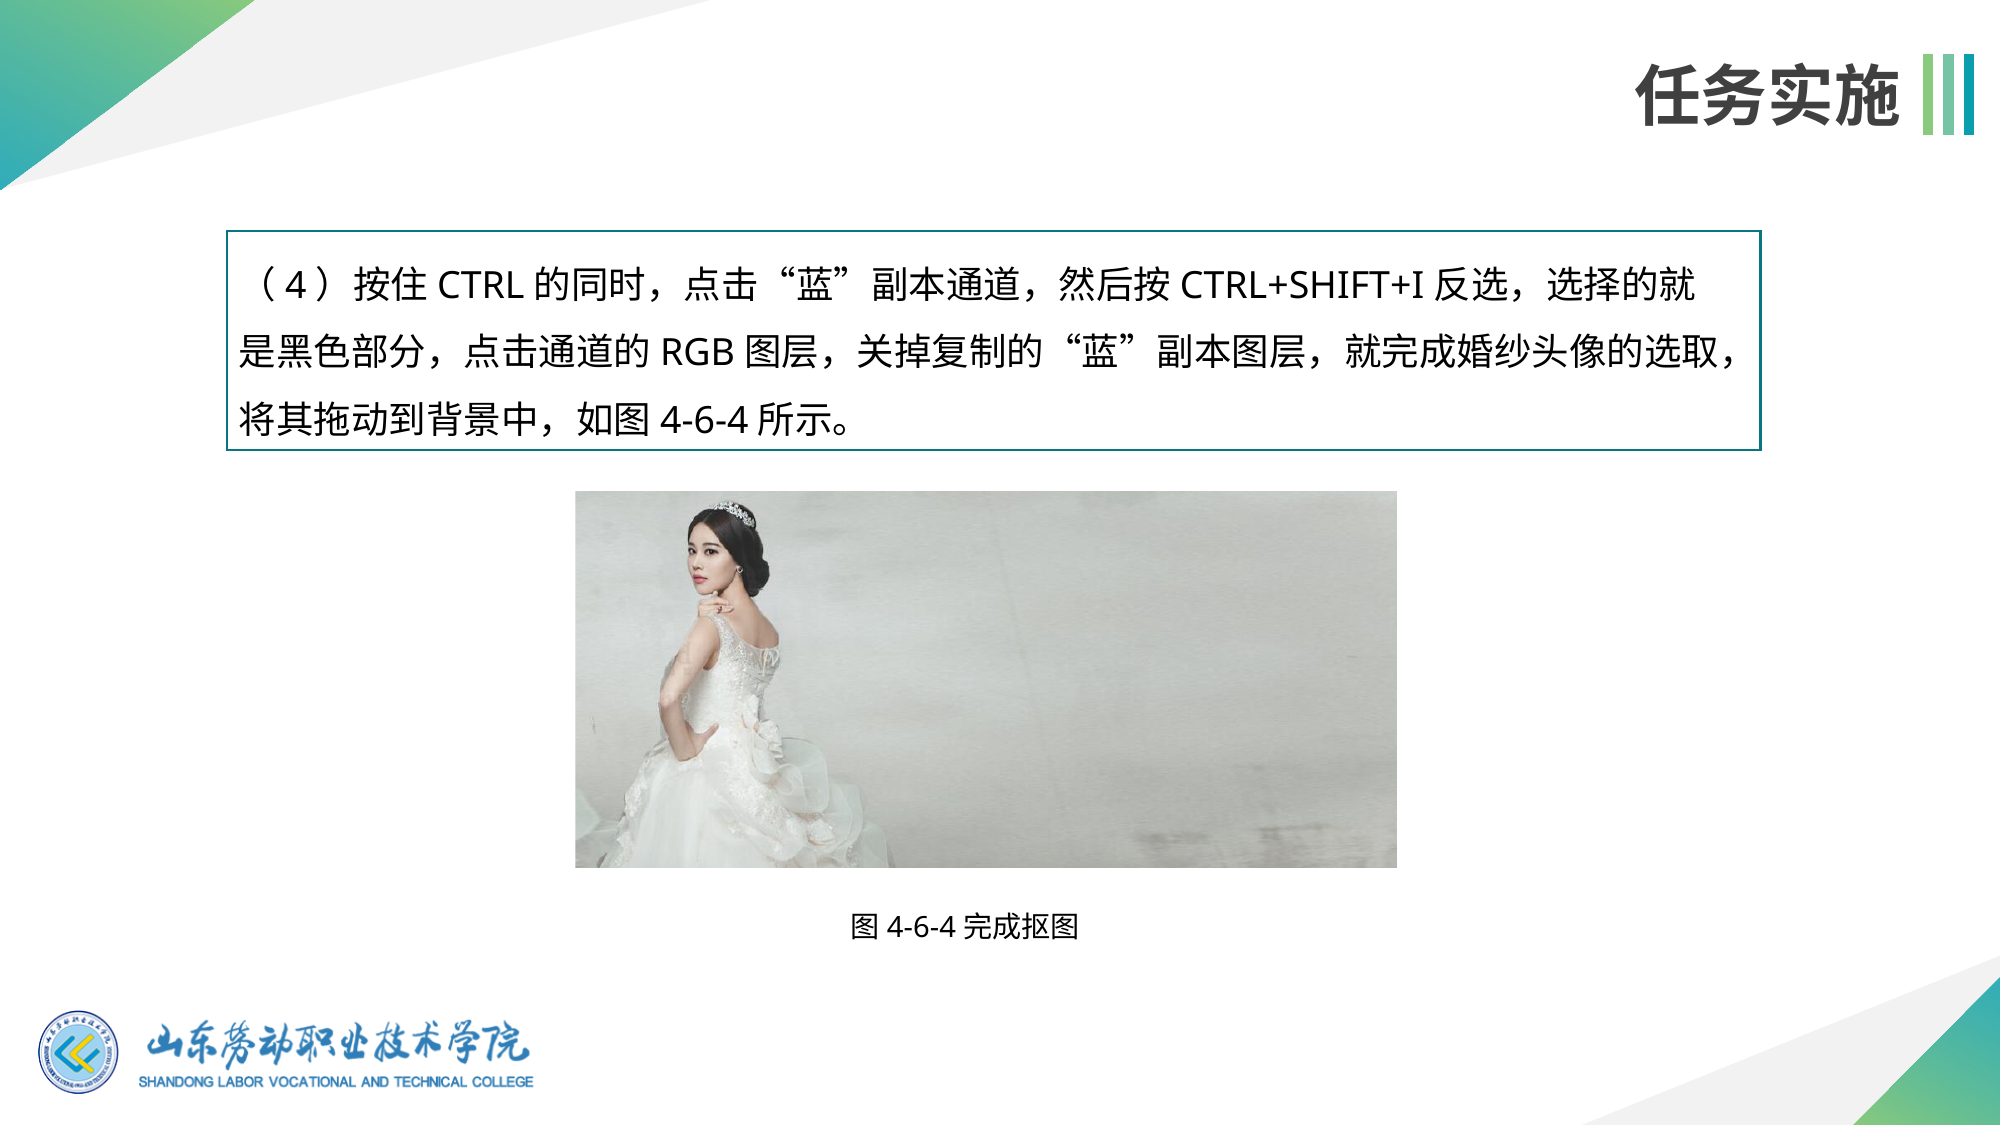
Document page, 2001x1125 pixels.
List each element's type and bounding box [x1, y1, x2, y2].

picture [38, 1010, 550, 1094]
picture [575, 491, 1397, 868]
text_box [0, 0, 2000, 1125]
text_box [1928, 54, 1969, 136]
